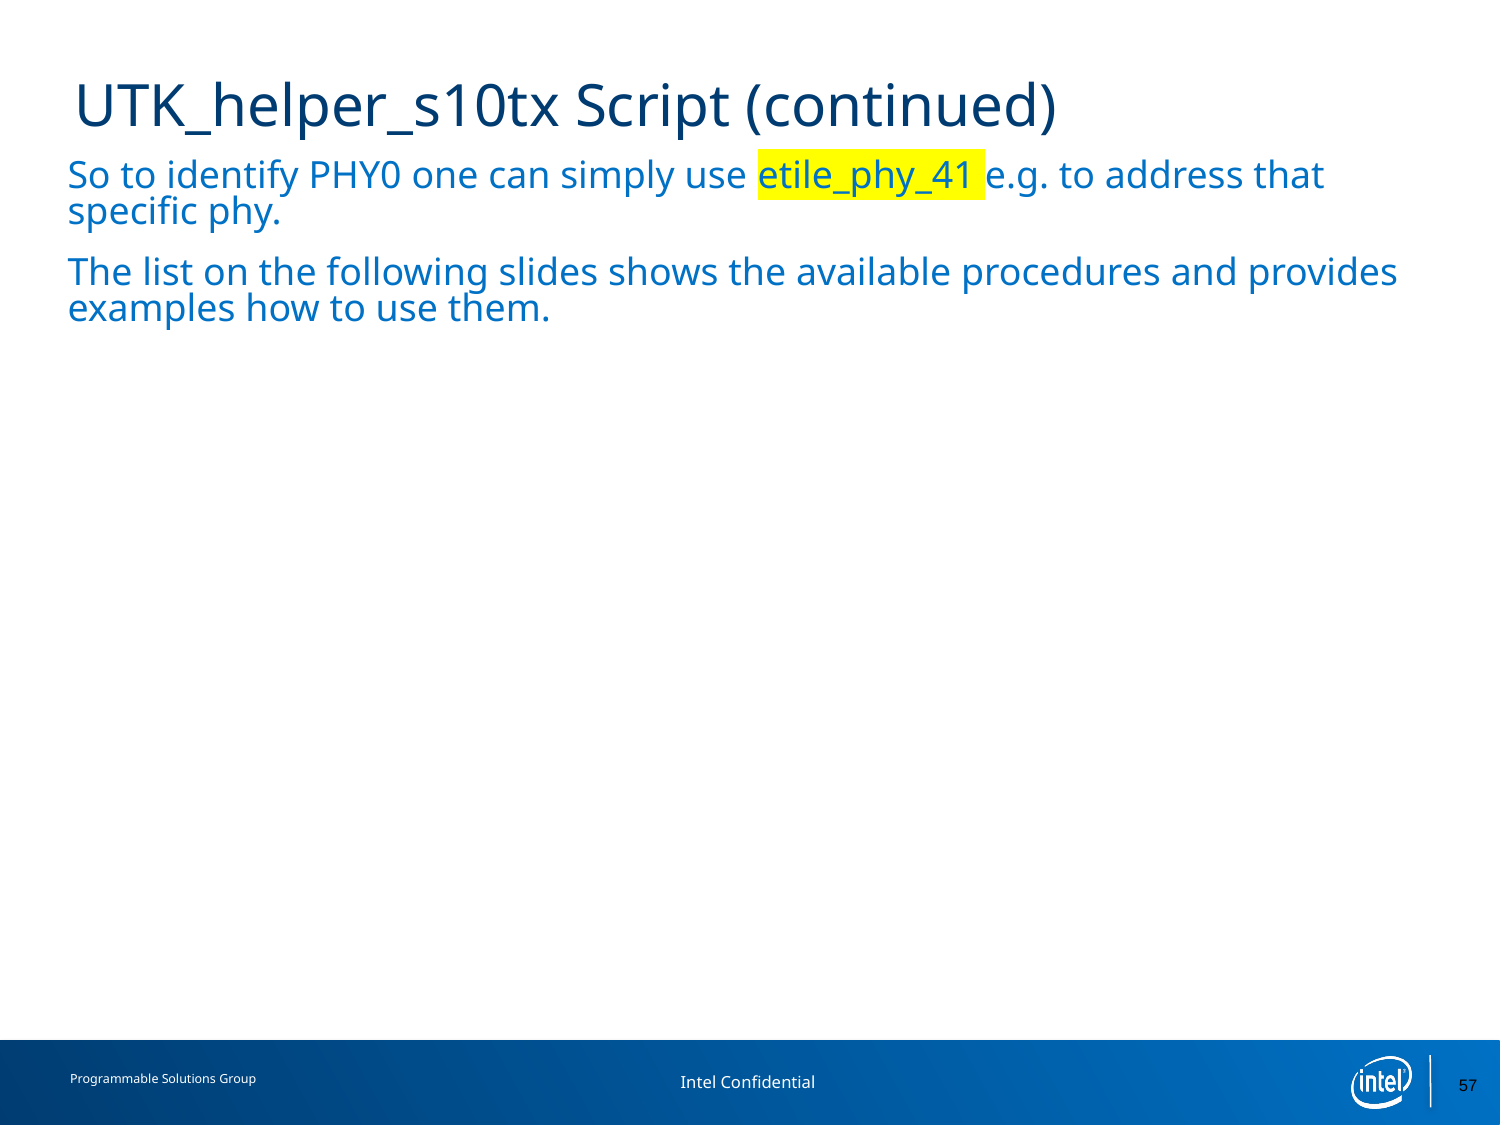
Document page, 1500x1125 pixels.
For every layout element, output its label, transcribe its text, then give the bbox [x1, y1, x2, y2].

slide_number 57 [1127, 1055, 1478, 1116]
title UTK_helper_s10tx Script (continued) [74, 67, 1425, 159]
list So to identify PHY0 one can simply use etile_phy_41 e.g. to address that specific phy. The list on the following slides shows the available procedures and provides examples how to use them. [67, 159, 1463, 1033]
